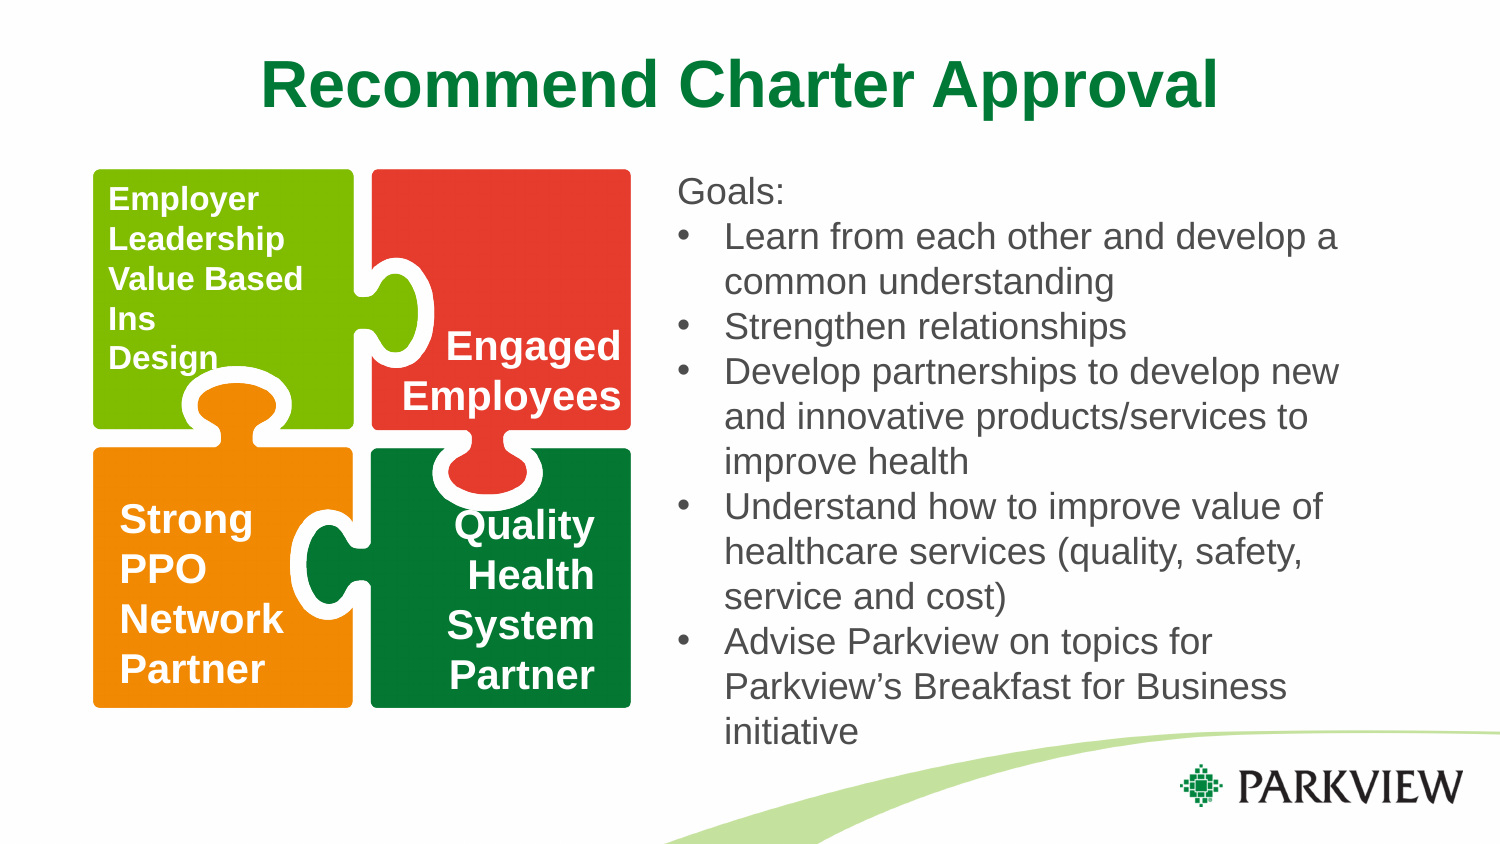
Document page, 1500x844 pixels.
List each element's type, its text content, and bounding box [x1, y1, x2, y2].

text_box Goals: Learn from each other and develop a common understanding Strengthen relationships Develop partnerships to develop new and innovative products/services to improve health Understand how to improve value of healthcare services (quality, safety, service and cost) Advise Parkview on topics for Parkview’s Breakfast for Business initiative [662, 159, 1400, 805]
title Recommend Charter Approval [75, 38, 1425, 124]
picture [0, 0, 1500, 844]
